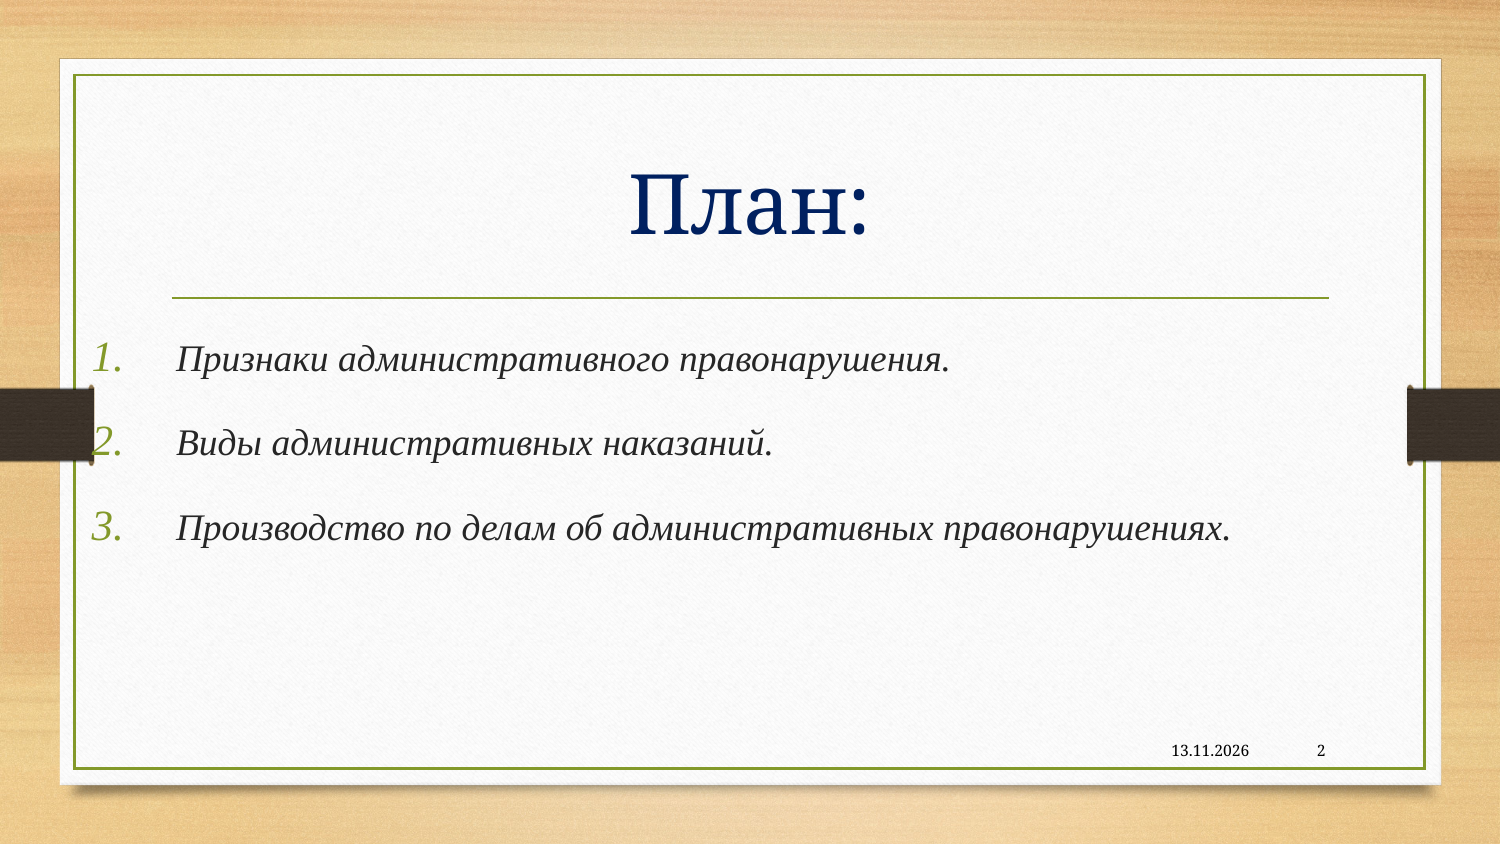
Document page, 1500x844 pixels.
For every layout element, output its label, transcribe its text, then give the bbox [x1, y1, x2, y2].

picture [0, 0, 1500, 844]
title План: [159, 120, 1341, 282]
list Признаки административного правонарушения. Виды административных наказаний. Производство по делам об административных правонарушениях. [76, 303, 1427, 820]
slide_number 2 [1273, 734, 1341, 769]
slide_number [1067, 734, 1265, 769]
